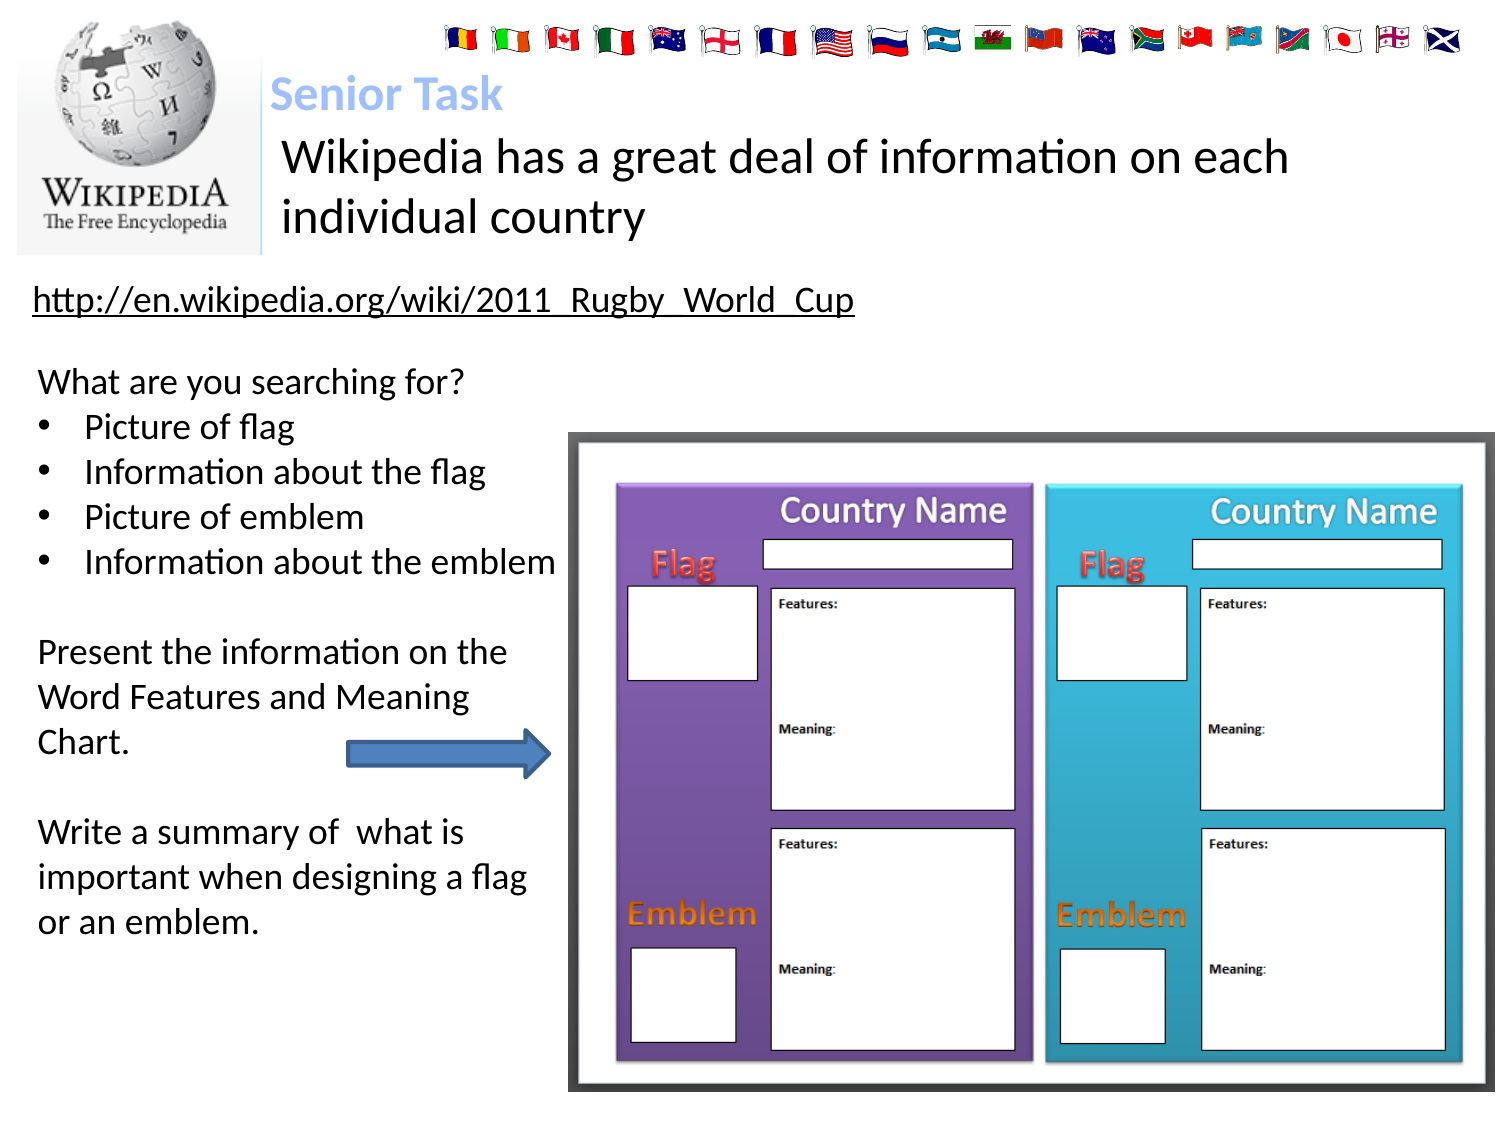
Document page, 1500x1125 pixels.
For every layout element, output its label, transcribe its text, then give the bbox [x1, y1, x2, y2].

picture [974, 25, 1012, 50]
picture [17, 0, 267, 255]
picture [699, 25, 741, 58]
picture [1024, 25, 1063, 52]
picture [1129, 25, 1165, 54]
picture [1076, 25, 1116, 57]
picture [810, 25, 853, 60]
picture [592, 25, 635, 58]
picture [648, 25, 686, 55]
title Wikipedia has a great deal of information on each individual country [266, 89, 1379, 278]
picture [1423, 25, 1460, 55]
picture [444, 25, 478, 52]
picture [1323, 25, 1362, 56]
picture [922, 25, 961, 56]
picture [1275, 25, 1310, 54]
picture [1375, 25, 1410, 54]
picture [490, 25, 531, 56]
text_box [346, 728, 552, 780]
picture [543, 25, 580, 54]
text_box http://en.wikipedia.org/wiki/2011_Rugby_World_Cup [17, 267, 904, 327]
text_box Senior Task [272, 53, 519, 129]
picture [866, 25, 909, 60]
picture [754, 25, 797, 59]
picture [1177, 25, 1213, 50]
picture [1226, 25, 1262, 51]
text_box What are you searching for? Picture of flag Information about the flag Picture of emblem Information about the emblem Present the information on the Word Features and Meaning Chart. Write a summary of what is important when designing a flag or an emblem. [22, 349, 827, 950]
picture [568, 432, 1495, 1093]
